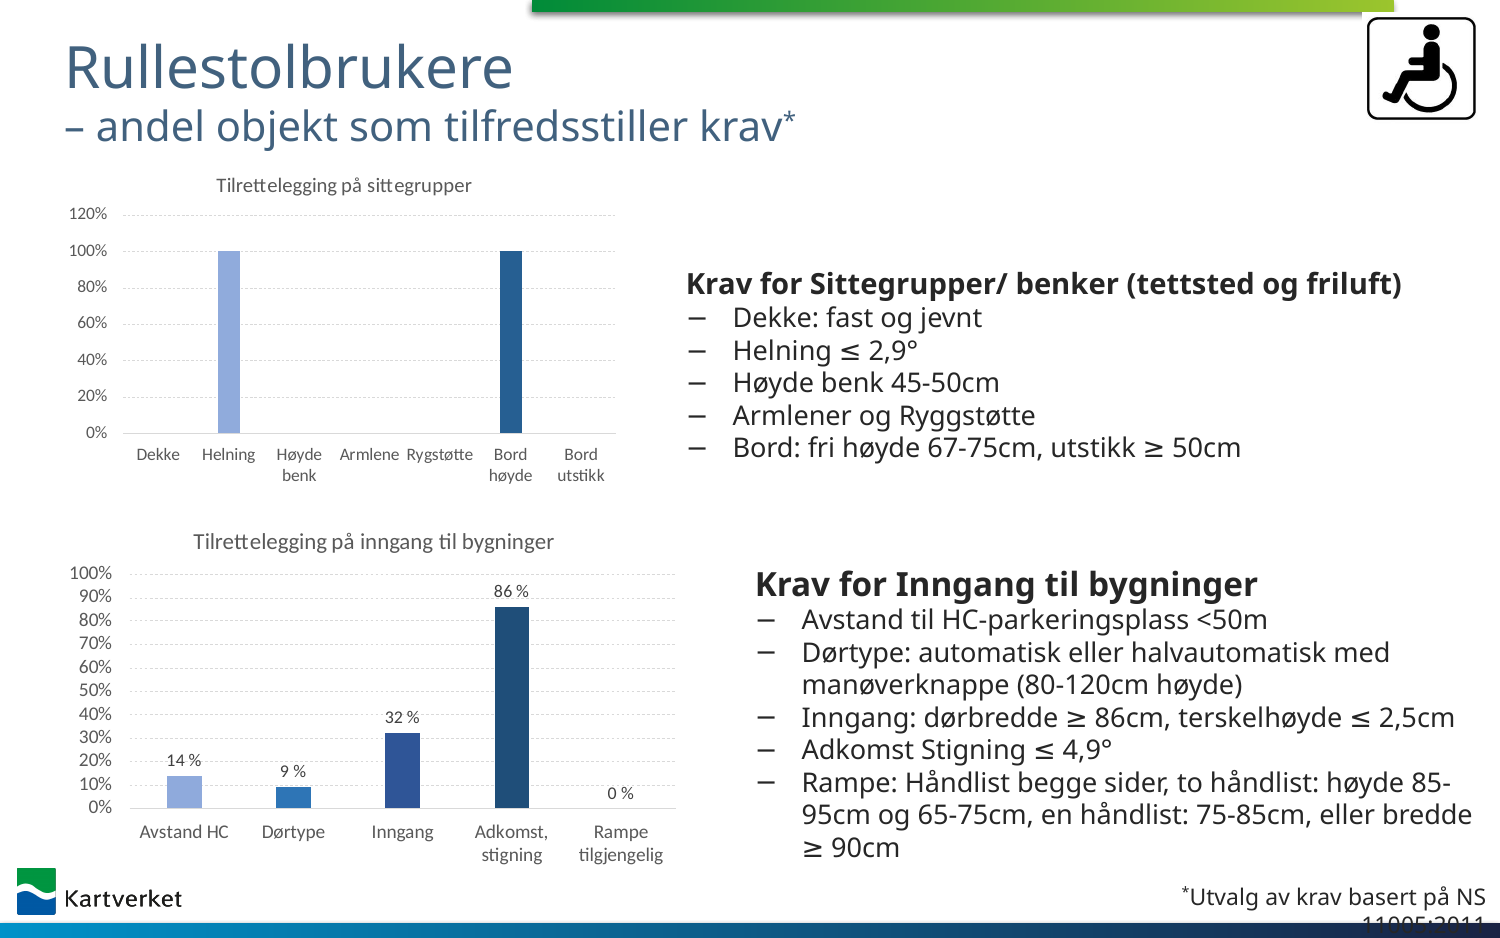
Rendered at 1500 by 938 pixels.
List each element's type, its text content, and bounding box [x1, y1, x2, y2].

text_box Krav for Inngang til bygninger Avstand til HC-parkeringsplass <50m Dørtype: automatisk eller halvautomatisk med manøverknappe (80-120cm høyde) Inngang: dørbredde ≥ 86cm, terskelhøyde ≤ 2,5cm Adkomst Stigning ≤ 4,9° Rampe: Håndlist begge sider, to håndlist: høyde 85-95cm og 65-75cm, en håndlist: 75-85cm, eller bredde ≥ 90cm [740, 555, 1491, 870]
picture [62, 520, 687, 874]
text_box *Utvalg av krav basert på NS 11005:2011 [1068, 873, 1500, 938]
text_box Rullestolbrukere – andel objekt som tilfredsstiller krav* [49, 25, 1431, 158]
text_box Krav for Sittegrupper/ benker (tettsted og friluft) Dekke: fast og jevnt Helning ≤ 2,9° Høyde benk 45-50cm Armlener og Ryggstøtte Bord: fri høyde 67-75cm, utstikk ≥ 50cm [670, 258, 1418, 471]
picture [1362, 12, 1481, 126]
picture [62, 166, 626, 492]
